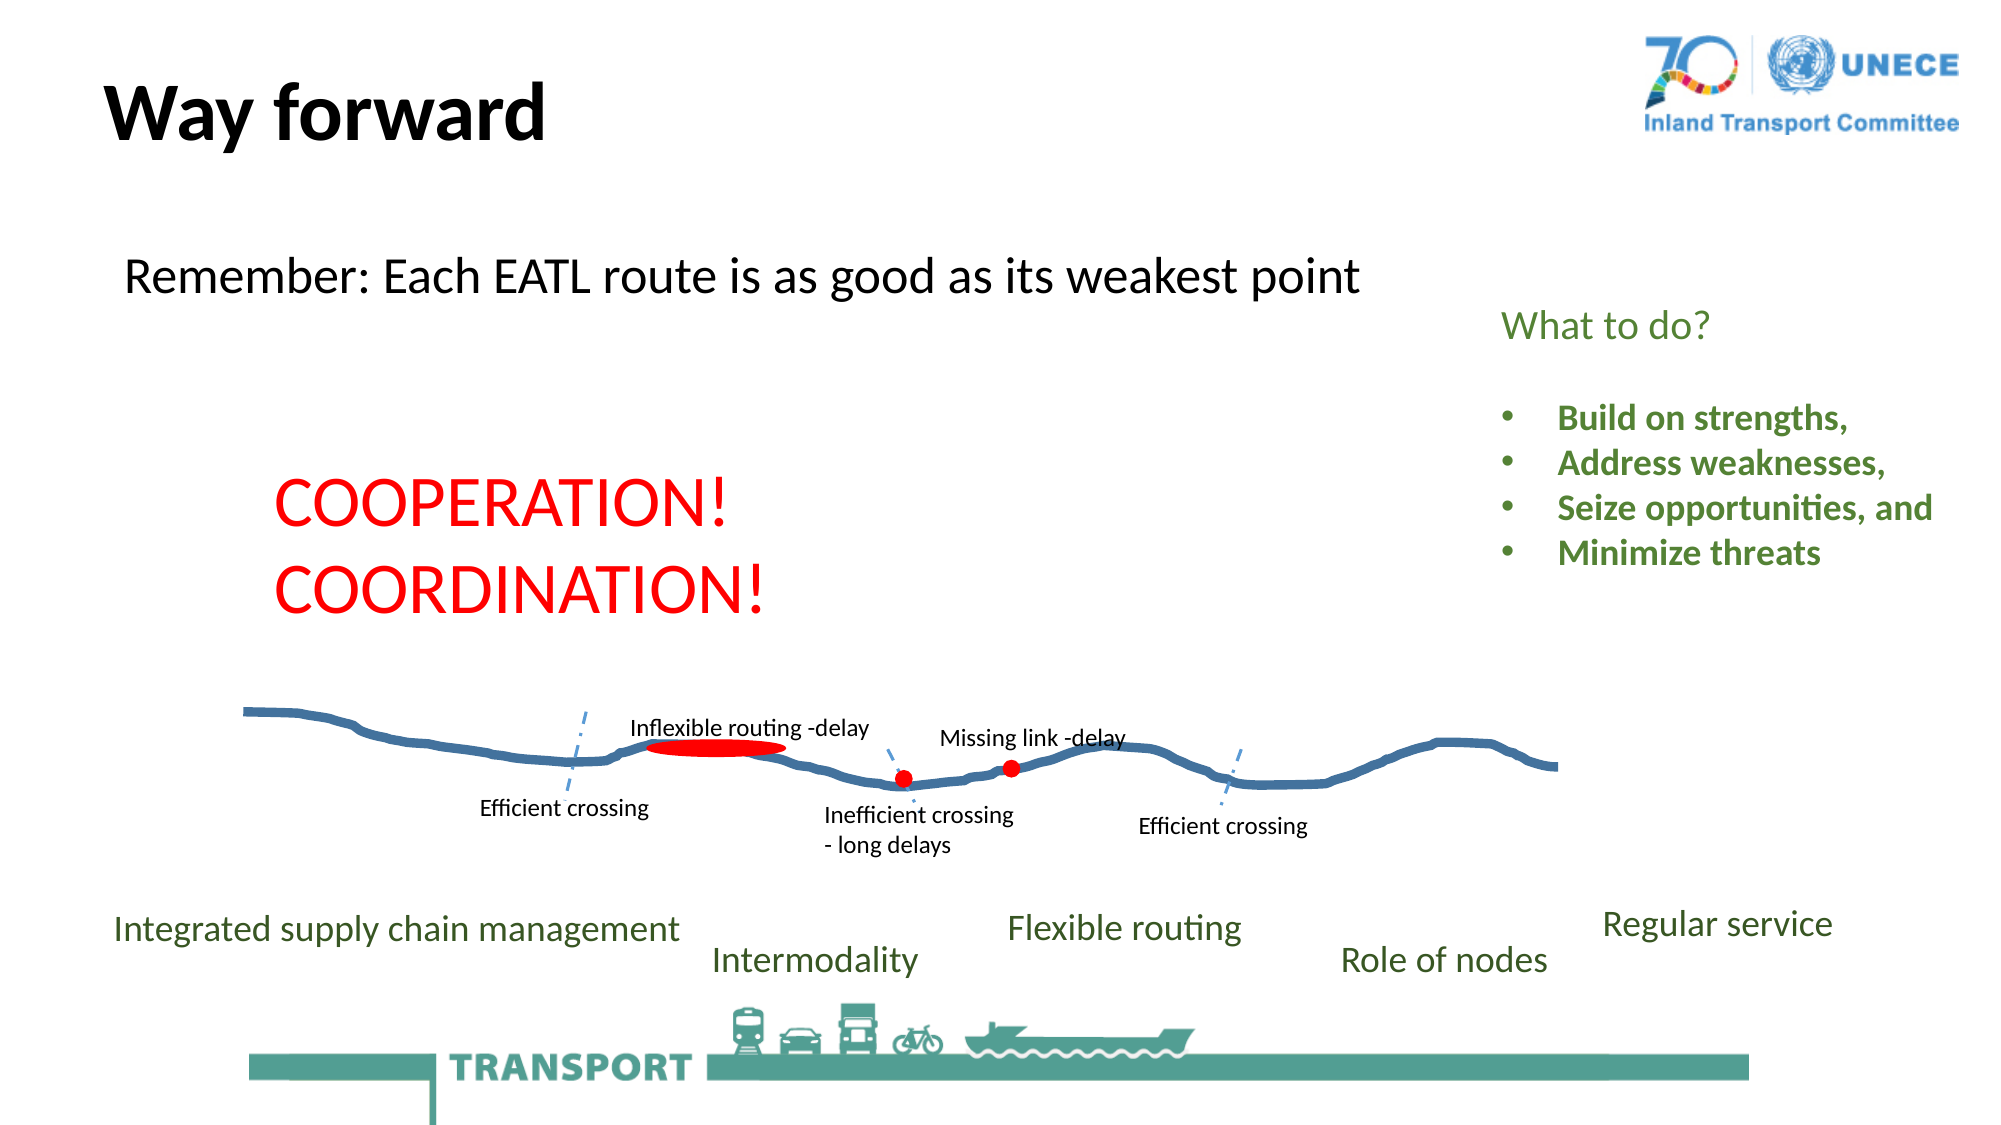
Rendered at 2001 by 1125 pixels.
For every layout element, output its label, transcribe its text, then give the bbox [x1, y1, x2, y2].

text_box Intermodality [697, 927, 934, 987]
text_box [887, 749, 920, 813]
text_box Remember: Each EATL route is as good as its weakest point COOPERATION! COORDINATION! [109, 233, 1377, 636]
text_box Regular service [1587, 891, 1849, 952]
text_box Inflexible routing -delay [615, 703, 885, 749]
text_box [564, 711, 587, 801]
text_box What to do? Build on strengths, Address weaknesses, Seize opportunities, and Minimize threats [1486, 290, 1958, 626]
text_box [1242, 741, 1559, 787]
text_box [646, 749, 786, 758]
text_box Integrated supply chain management [98, 896, 696, 957]
text_box [1002, 759, 1021, 778]
text_box [1142, 747, 1218, 779]
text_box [1218, 749, 1242, 813]
picture [249, 987, 1749, 1125]
text_box Efficient crossing [1123, 802, 1324, 847]
text_box Inefficient crossing - long delays [809, 791, 1036, 867]
text_box Way forward [88, 50, 1319, 225]
text_box Role of nodes [1326, 927, 1564, 987]
picture [1645, 35, 1959, 135]
text_box [243, 710, 564, 764]
text_box Missing link -delay [924, 714, 1142, 759]
text_box Flexible routing [992, 895, 1258, 956]
text_box [587, 726, 638, 763]
text_box [757, 738, 1010, 787]
text_box [1013, 759, 1057, 770]
text_box Efficient crossing [464, 784, 665, 829]
